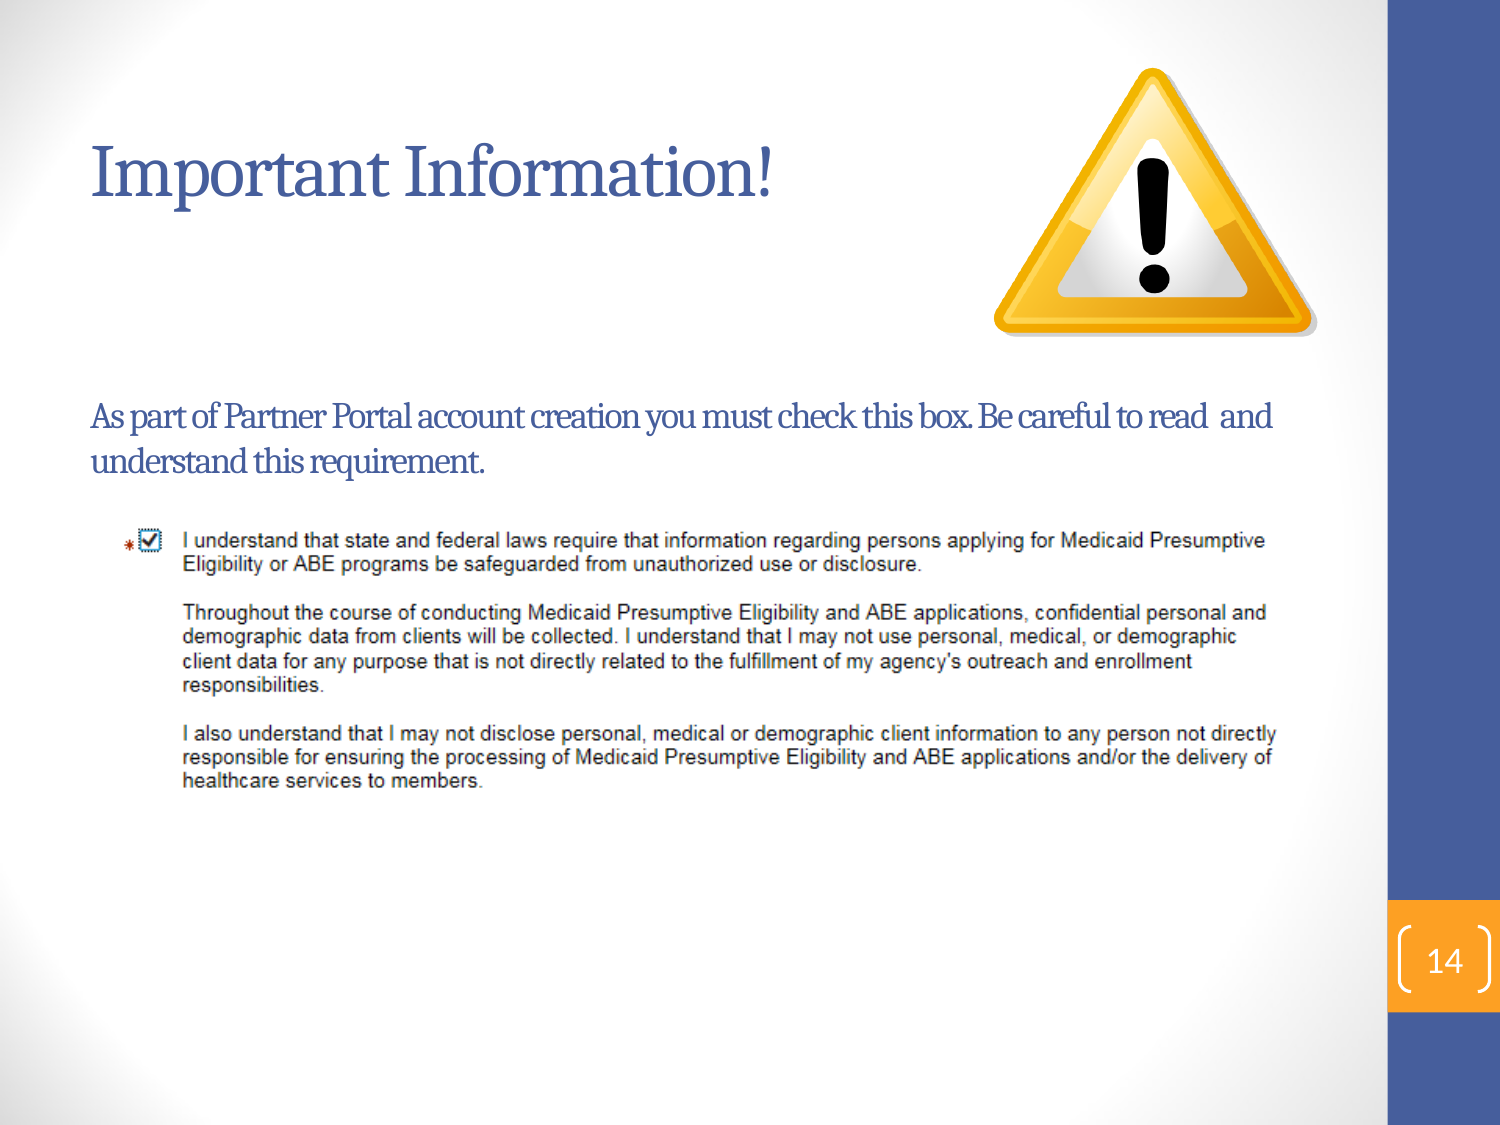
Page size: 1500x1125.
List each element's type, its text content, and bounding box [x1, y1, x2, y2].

slide_number 14 [1397, 924, 1492, 994]
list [111, 510, 1288, 803]
title Important Information! As part of Partner Portal account creation you must check this box. Be careful to read and understand this requirement. [75, 149, 1325, 363]
picture [0, 0, 1387, 1125]
